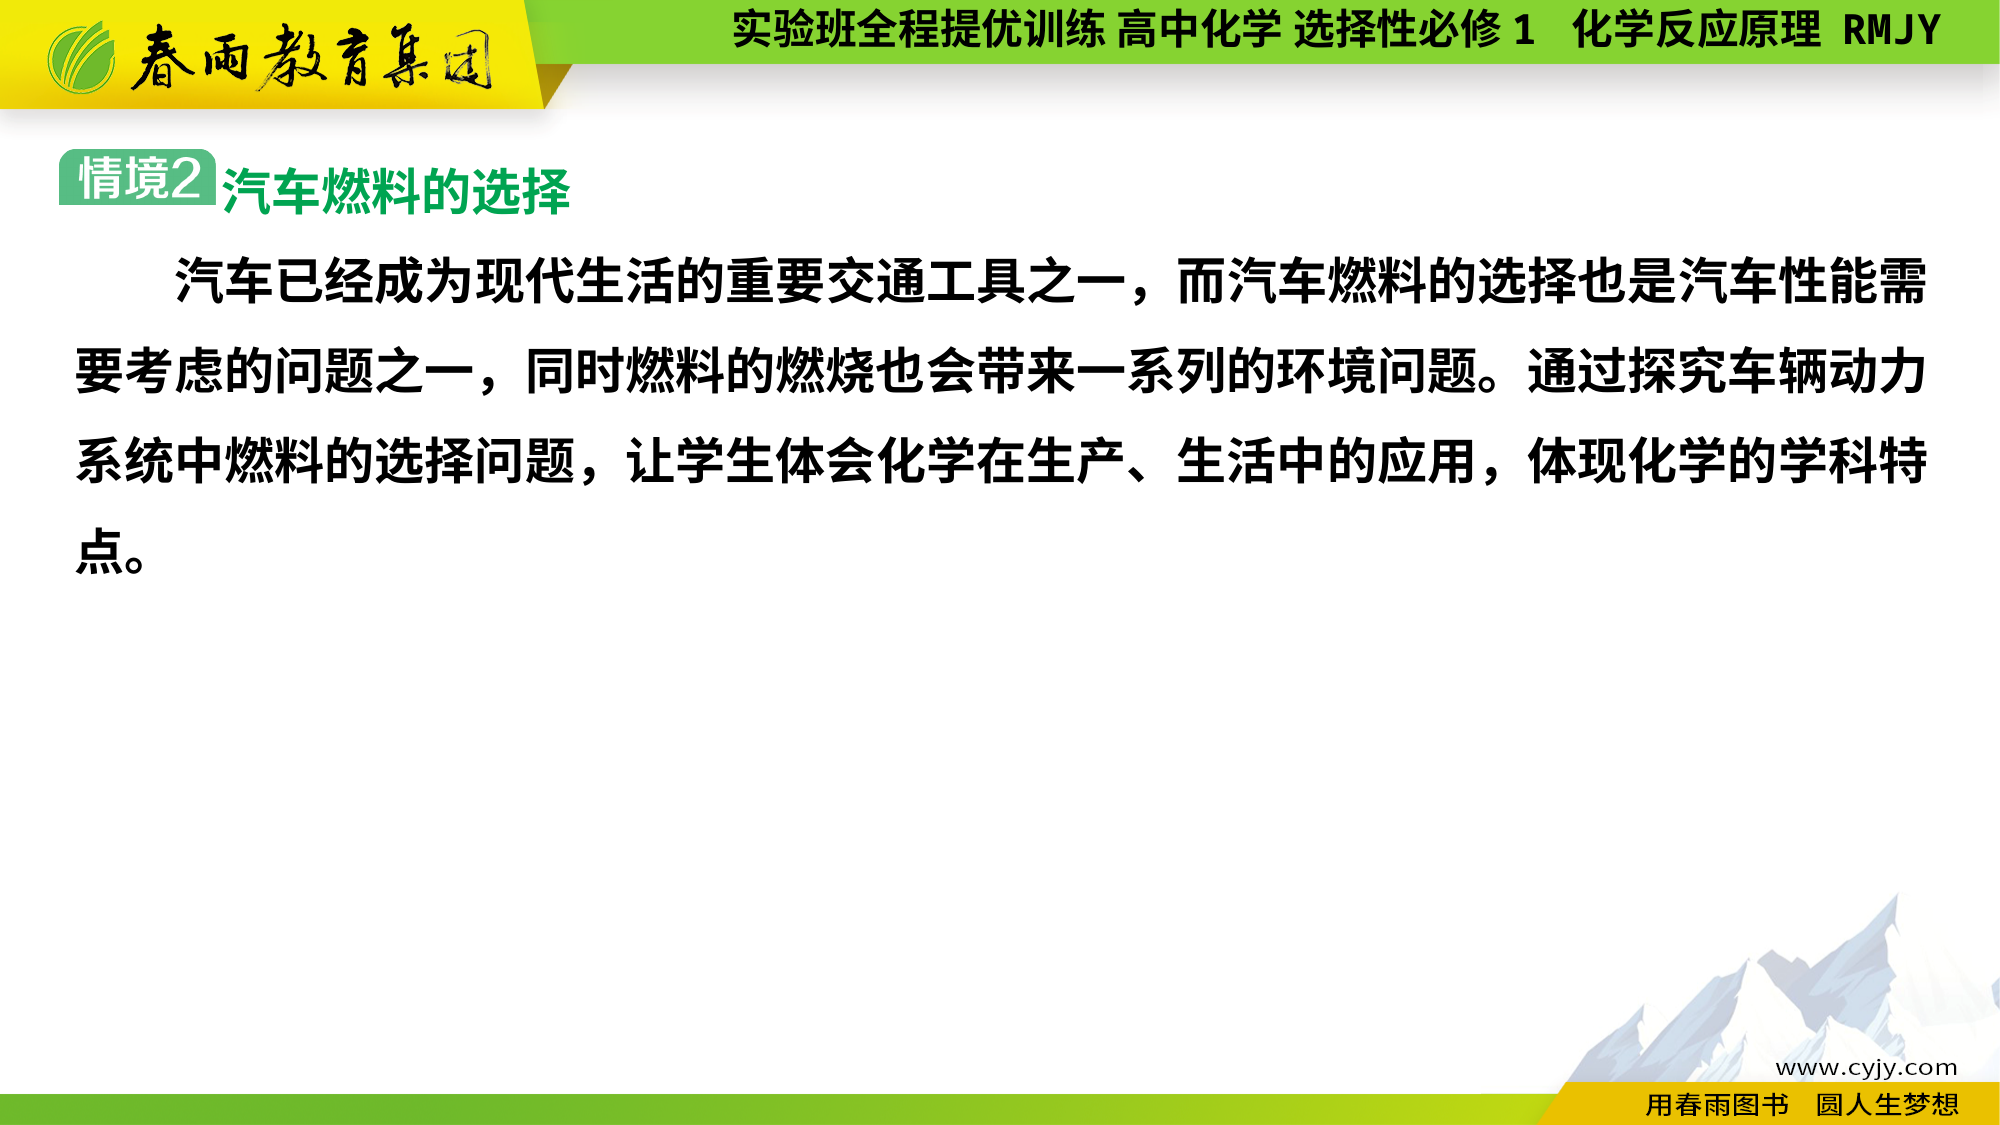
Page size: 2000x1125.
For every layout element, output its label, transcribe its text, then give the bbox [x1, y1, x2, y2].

list 汽车燃料的选择 汽车已经成为现代生活的重要交通工具之一，而汽车燃料的选择也是汽车性能需要考虑的问题之一，同时燃料的燃烧也会带来一系列的环境问题。通过探究车辆动力系统中燃料的选择问题，让学生体会化学在生产、生活中的应用，体现化学的学科特点。 [59, 122, 1944, 581]
picture [0, 0, 2000, 1125]
